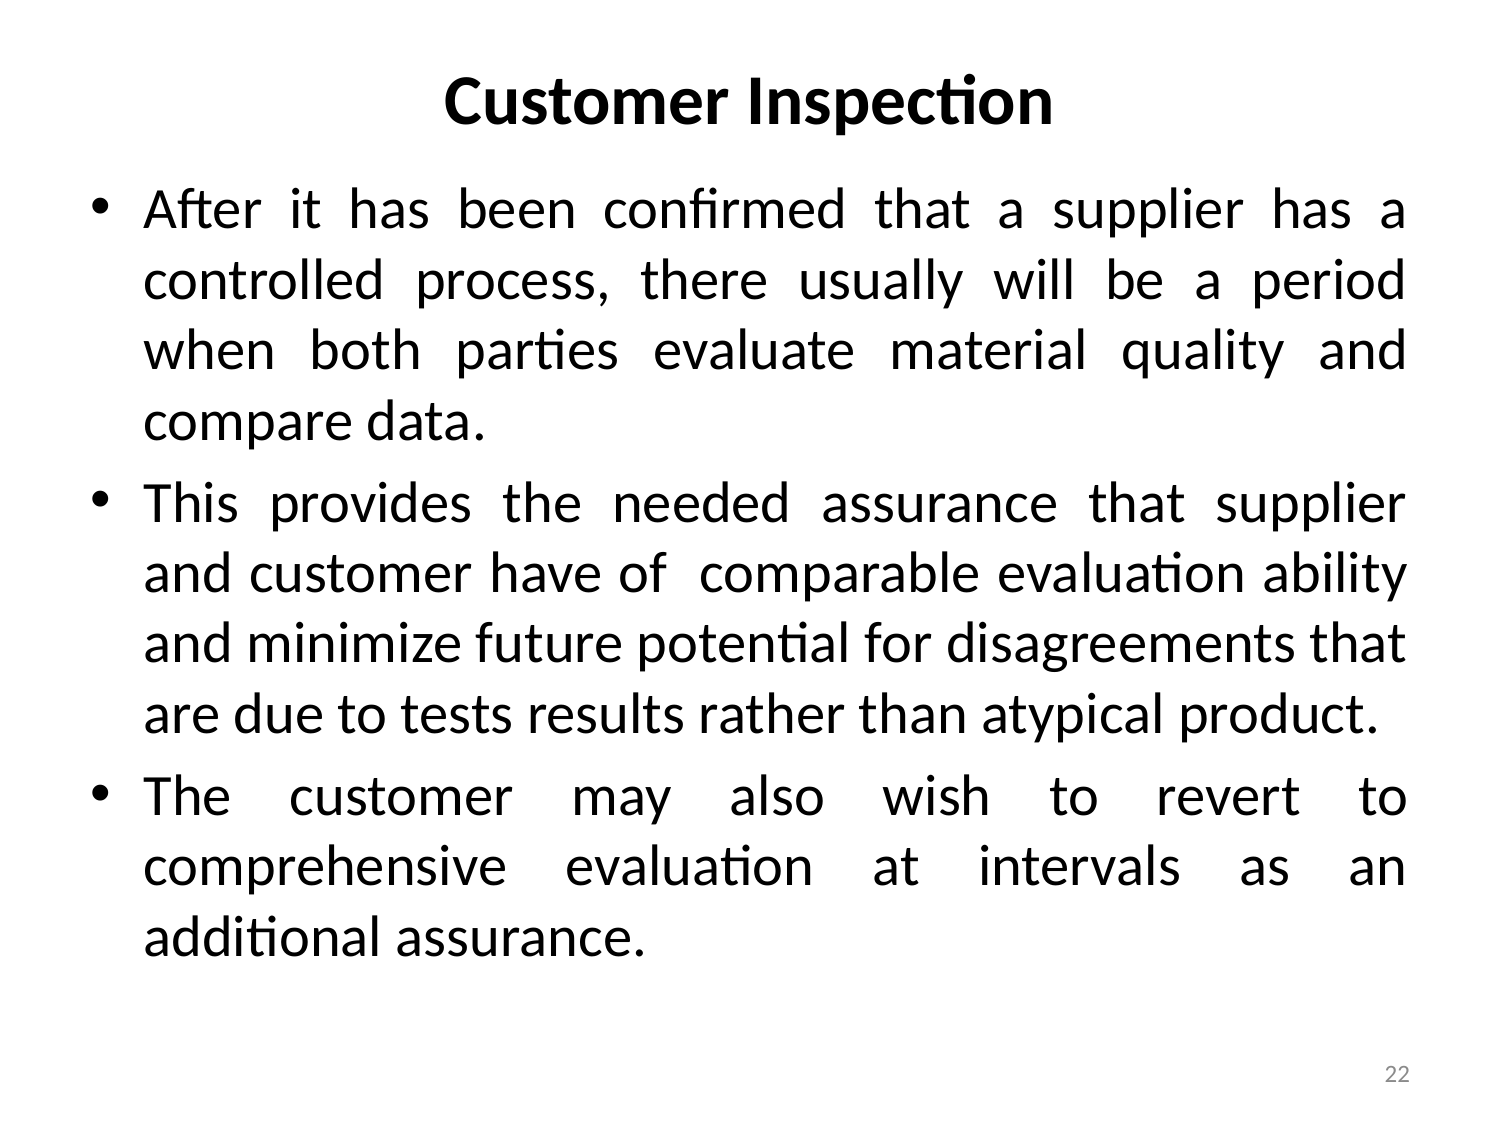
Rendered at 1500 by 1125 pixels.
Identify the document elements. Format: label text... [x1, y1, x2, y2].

list After it has been confirmed that a supplier has a controlled process, there usually will be a period when both parties evaluate material quality and compare data. This provides the needed assurance that supplier and customer have of comparable evaluation ability and minimize future potential for disagreements that are due to tests results rather than atypical product. The customer may also wish to revert to comprehensive evaluation at intervals as an additional assurance. [75, 162, 1425, 1050]
title Customer Inspection [75, 45, 1425, 162]
slide_number 22 [1074, 1042, 1425, 1103]
